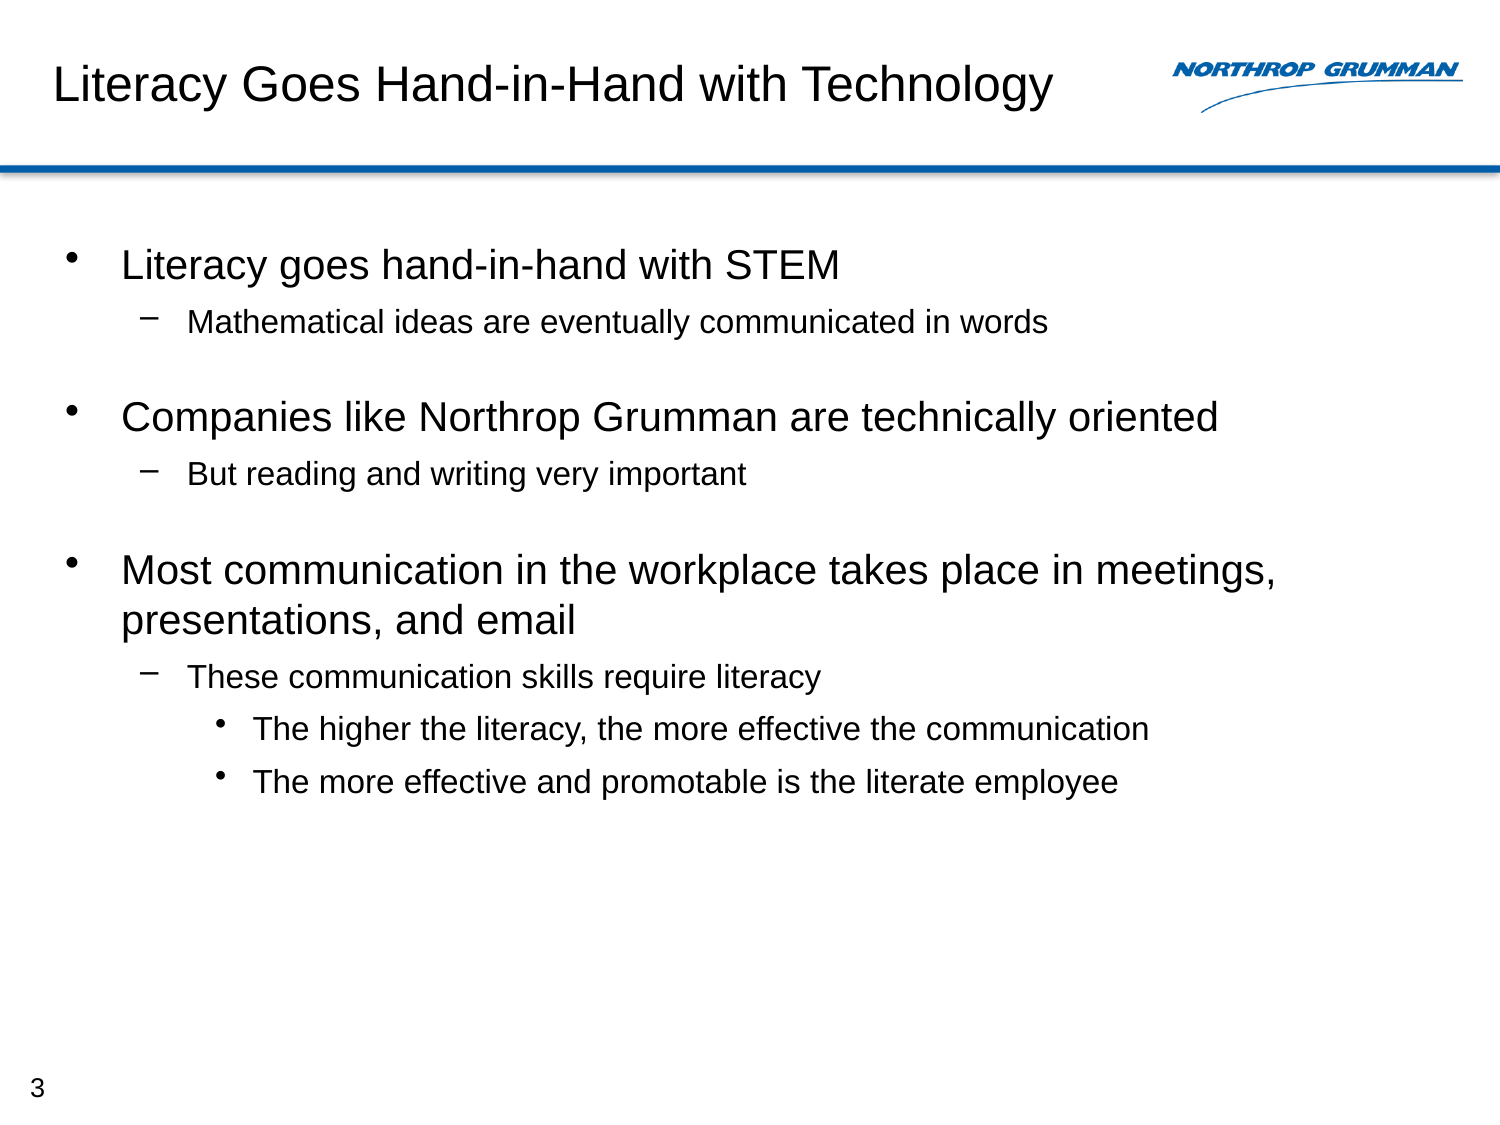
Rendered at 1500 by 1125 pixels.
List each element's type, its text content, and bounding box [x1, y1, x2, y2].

title Literacy Goes Hand-in-Hand with Technology [37, 12, 1138, 151]
list Literacy goes hand-in-hand with STEM Mathematical ideas are eventually communicated in words Companies like Northrop Grumman are technically oriented But reading and writing very important Most communication in the workplace takes place in meetings, presentations, and email These communication skills require literacy The higher the literacy, the more effective the communication The more effective and promotable is the literate employee [49, 229, 1426, 973]
slide_number 3 [4, 1062, 71, 1112]
picture [1172, 62, 1463, 113]
